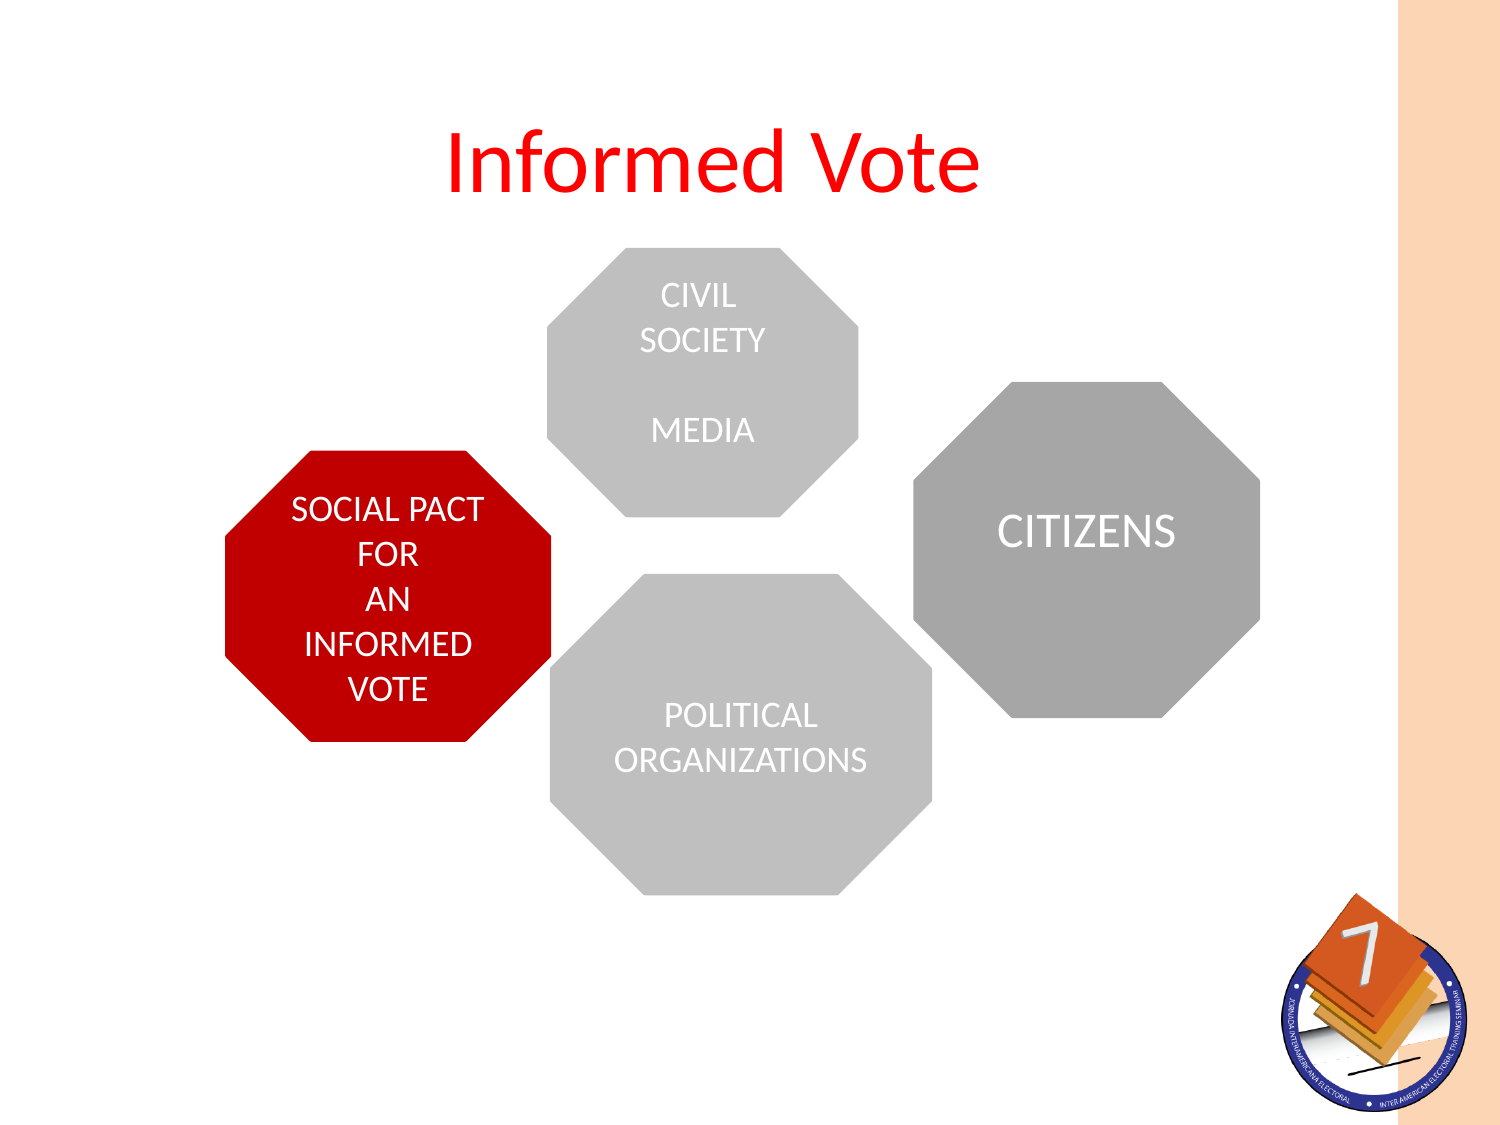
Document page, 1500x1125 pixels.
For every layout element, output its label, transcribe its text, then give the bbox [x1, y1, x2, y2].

text_box POLITICAL ORGANIZATIONS [549, 573, 933, 896]
text_box [1398, 0, 1500, 1125]
text_box CIVIL SOCIETY MEDIA [547, 247, 859, 518]
text_box CITIZENS [913, 381, 1261, 719]
text_box Informed Vote [75, 62, 1353, 250]
picture [1281, 893, 1471, 1112]
text_box SOCIAL PACT FOR AN INFORMED VOTE [225, 450, 552, 742]
